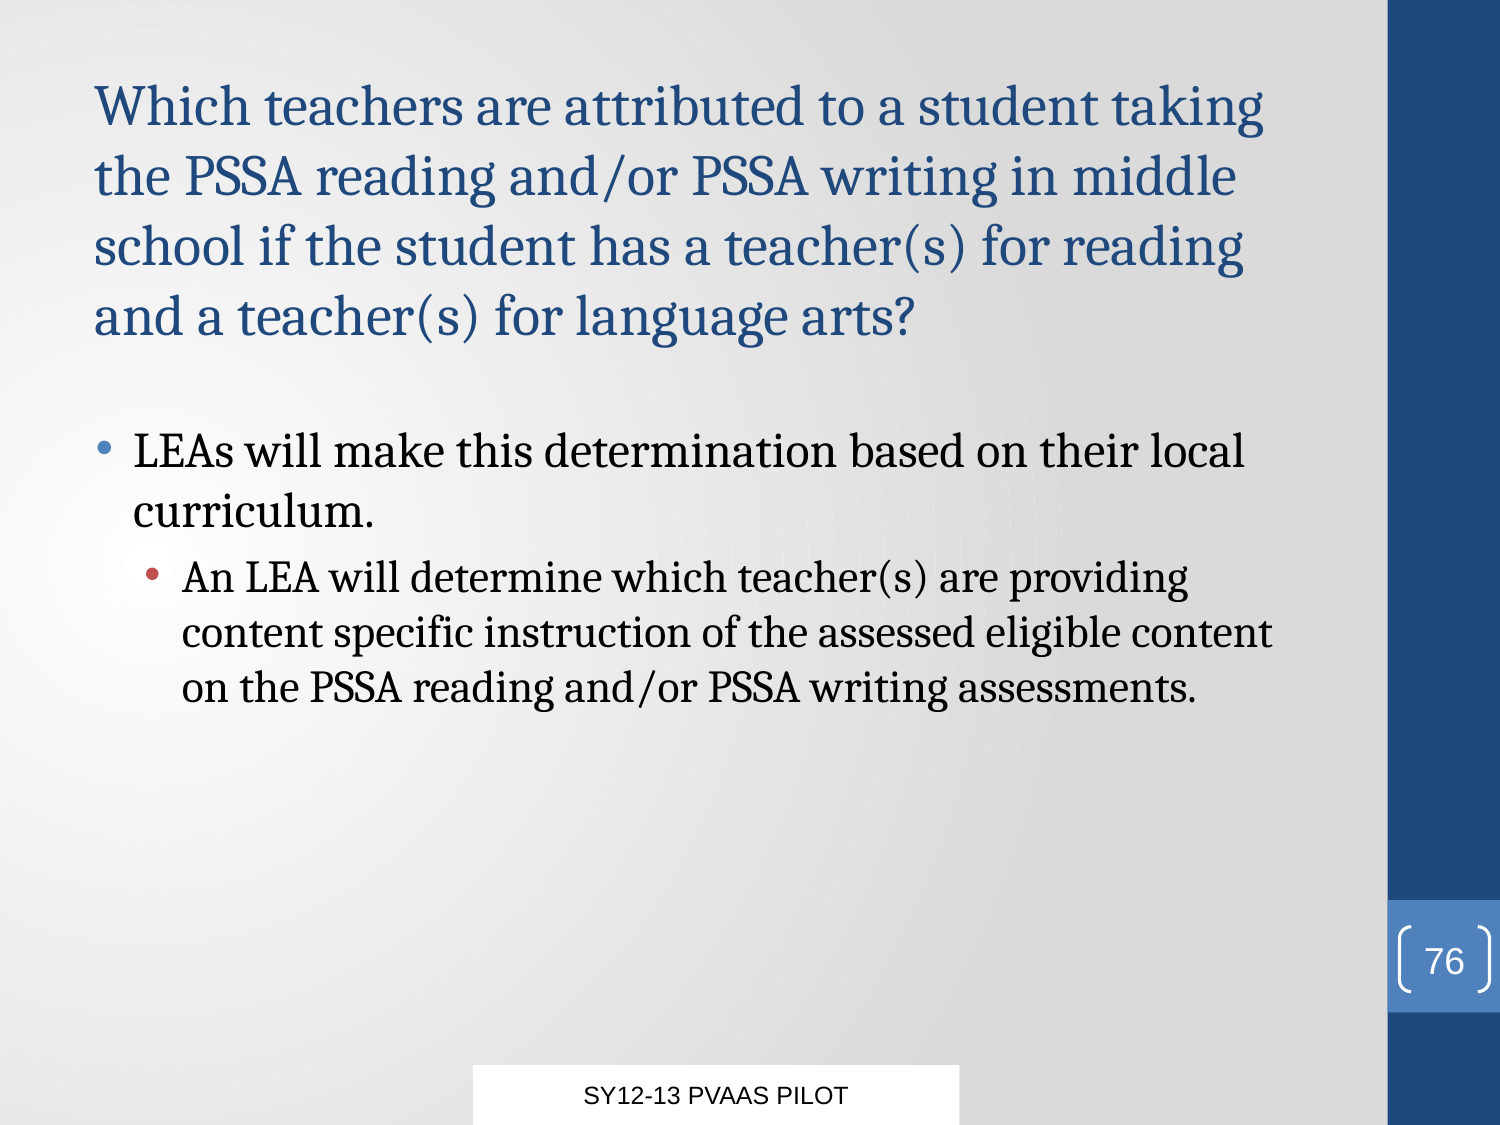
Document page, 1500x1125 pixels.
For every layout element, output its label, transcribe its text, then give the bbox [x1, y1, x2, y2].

footer SY12-13 PVAAS PILOT [473, 1065, 960, 1125]
list LEAs will make this determination based on their local curriculum. An LEA will determine which teacher(s) are providing content specific instruction of the assessed eligible content on the PSSA reading and/or PSSA writing assessments. [61, 409, 1312, 1050]
slide_number 76 [1397, 925, 1492, 994]
title Which teachers are attributed to a student taking the PSSA reading and/or PSSA writing in middle school if the student has a teacher(s) for reading and a teacher(s) for language arts? [79, 148, 1330, 336]
